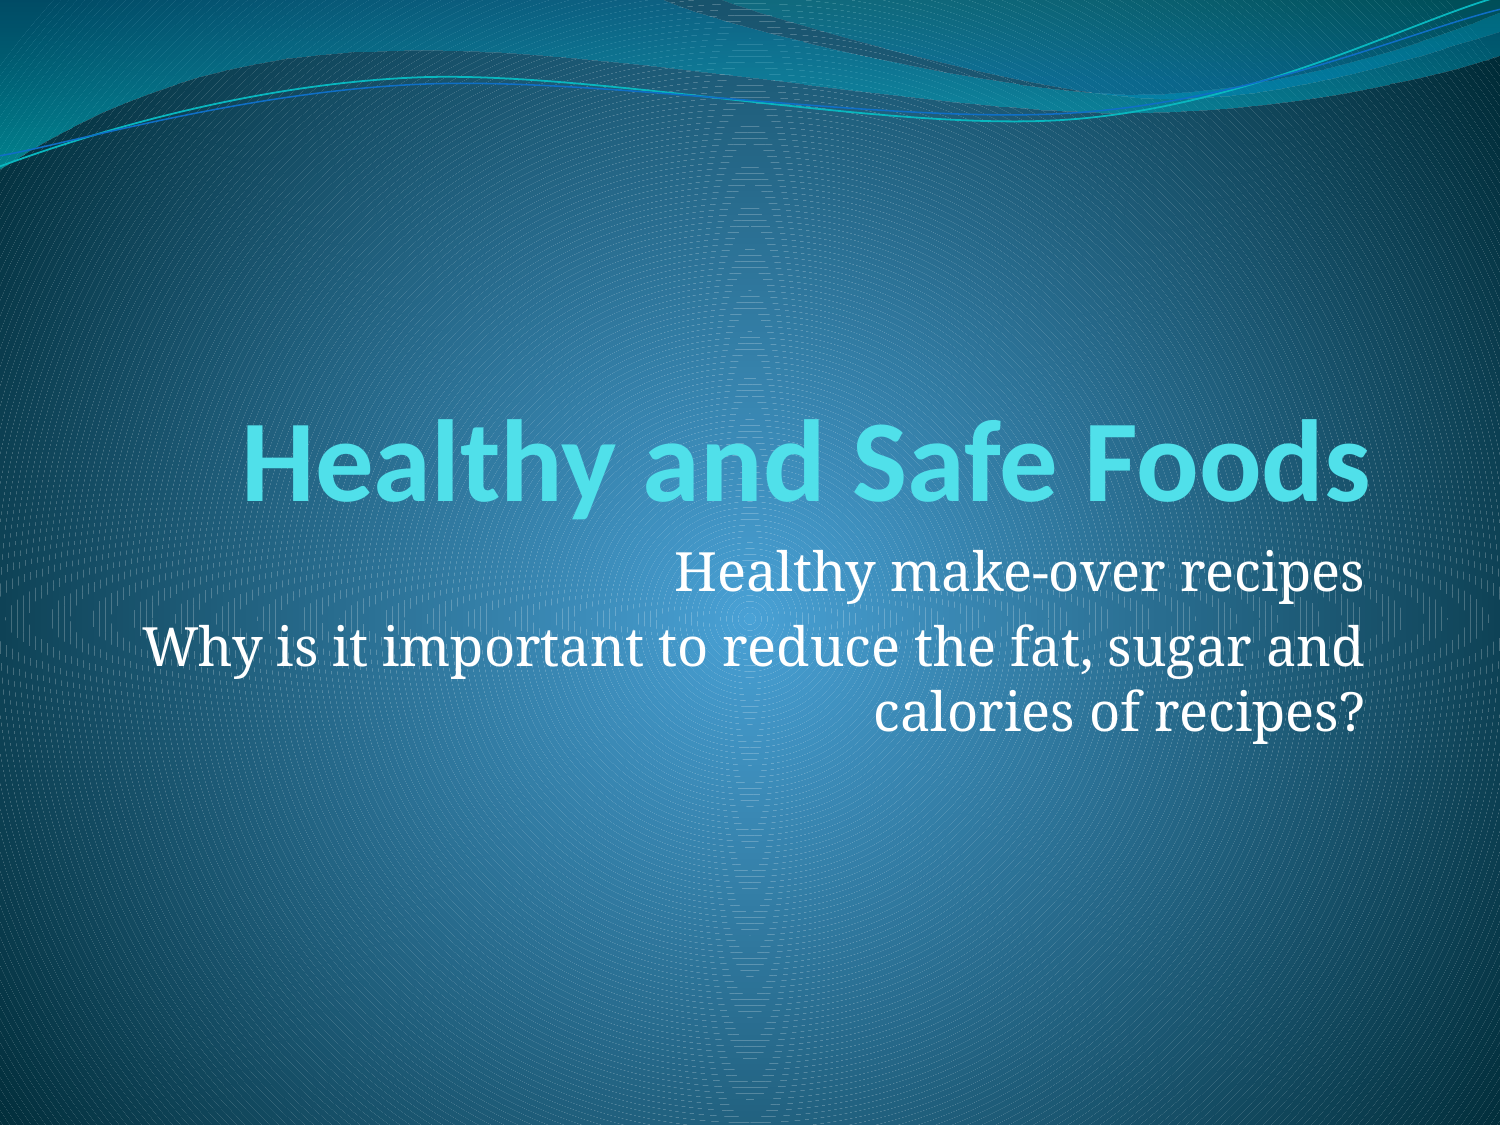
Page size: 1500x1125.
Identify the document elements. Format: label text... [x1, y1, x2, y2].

subtitle Healthy make-over recipes Why is it important to reduce the fat, sugar and calories of recipes? [87, 529, 1376, 818]
title Healthy and Safe Foods [87, 224, 1376, 525]
